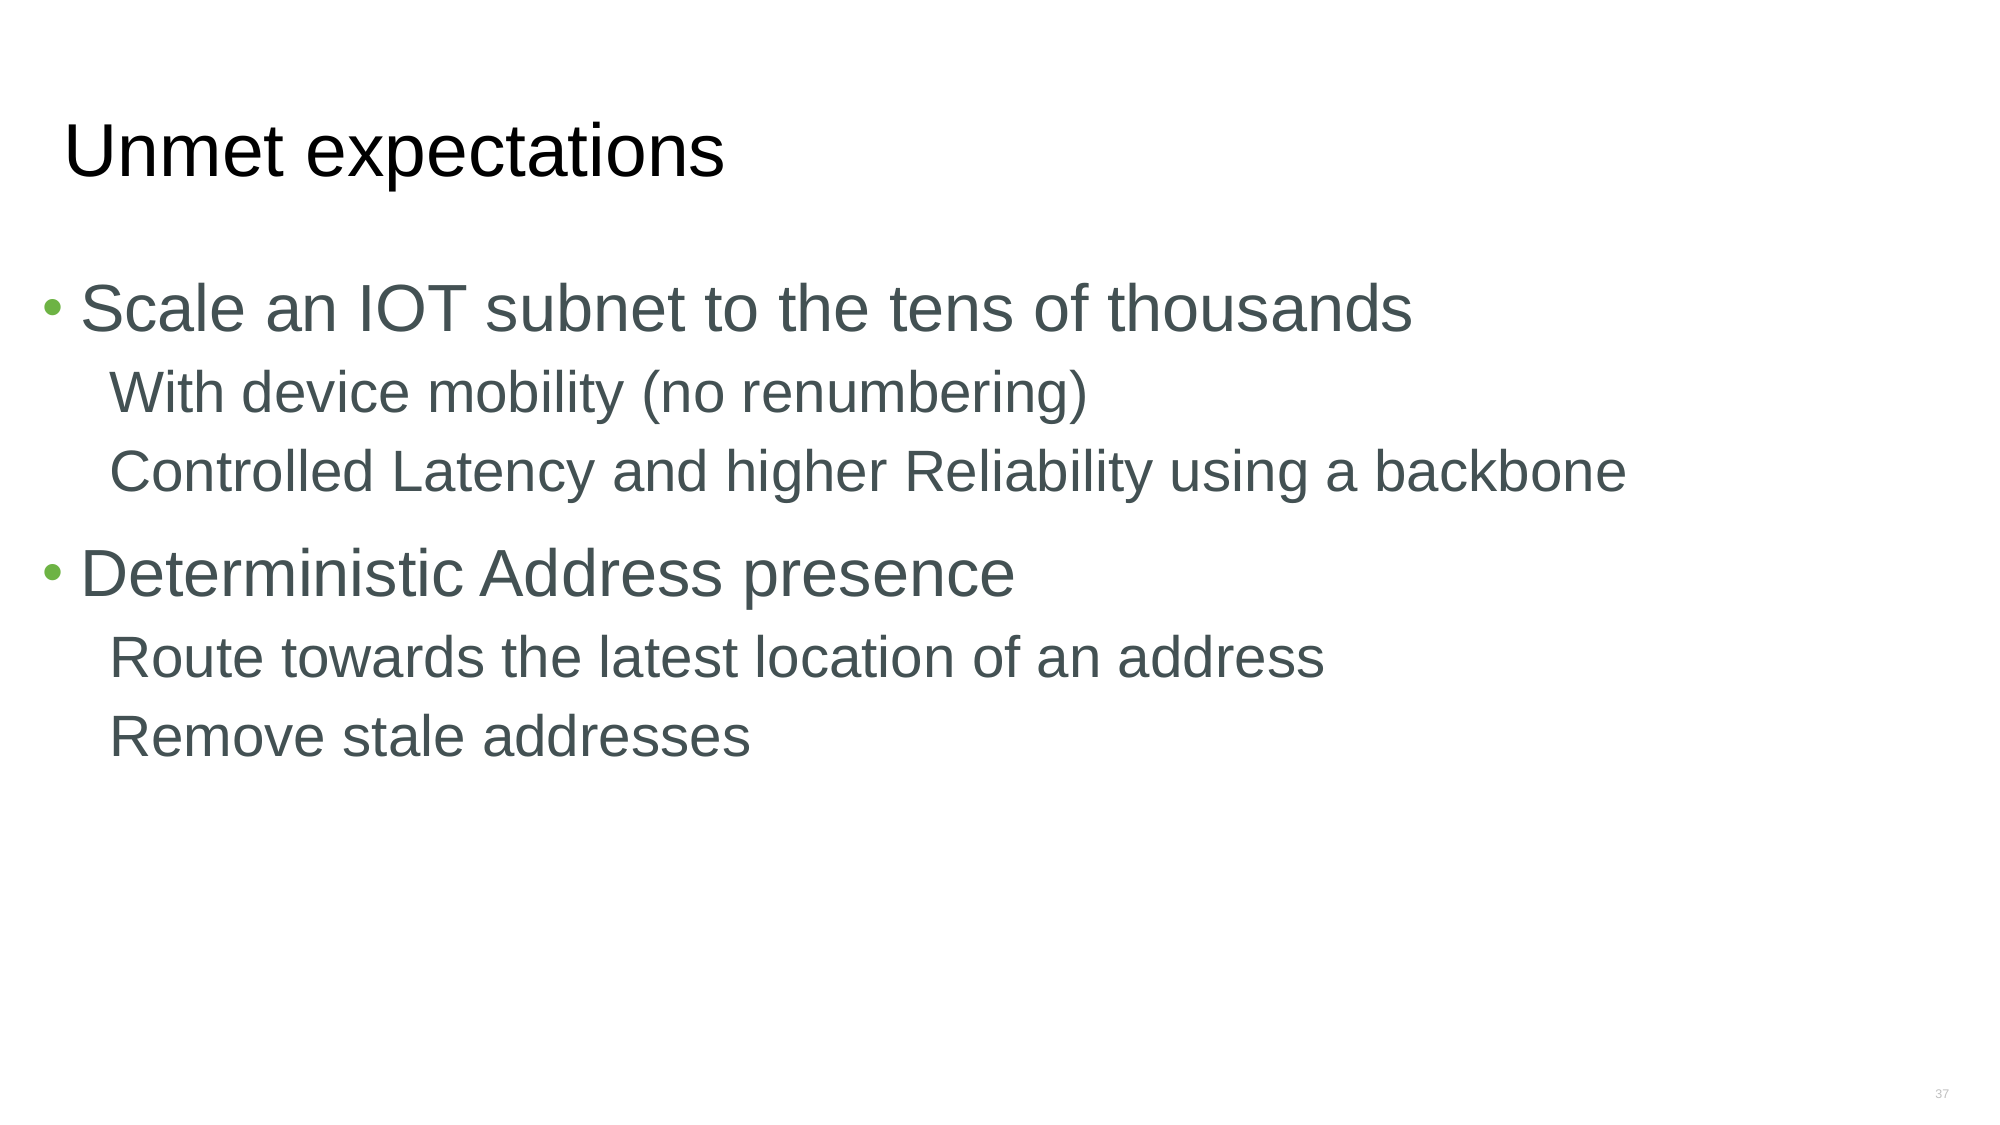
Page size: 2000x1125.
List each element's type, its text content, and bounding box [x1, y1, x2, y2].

list Scale an IOT subnet to the tens of thousands With device mobility (no renumbering) Controlled Latency and higher Reliability using a backbone Deterministic Address presence Route towards the latest location of an address Remove stale addresses [27, 263, 1927, 1120]
title Unmet expectations [50, 70, 1927, 209]
